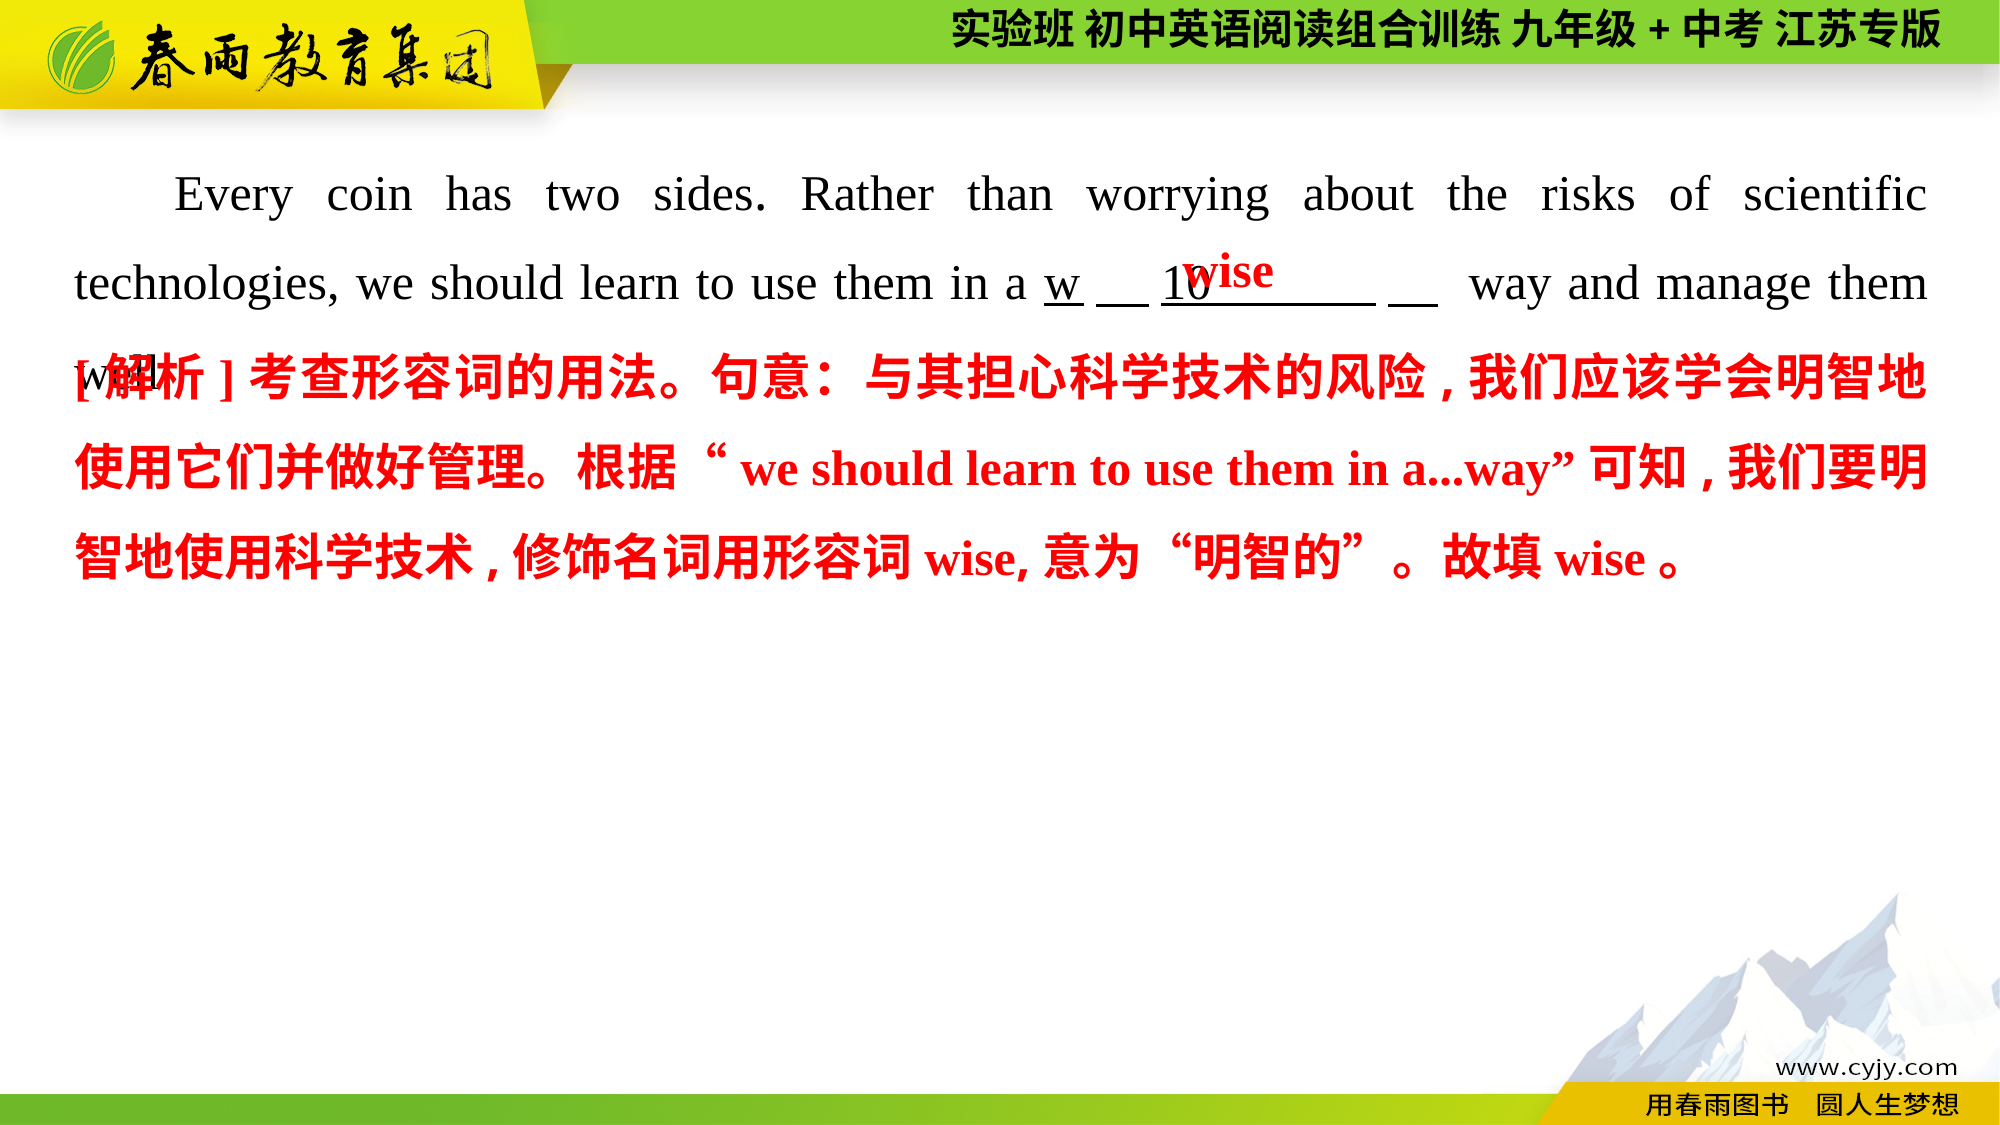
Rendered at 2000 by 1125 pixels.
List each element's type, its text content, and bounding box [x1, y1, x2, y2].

text_box [解析]考查形容词的用法。句意：与其担心科学技术的风险,我们应该学会明智地使用它们并做好管理。根据“we should learn to use them in a...way”可知,我们要明智地使用科学技术,修饰名词用形容词wise,意为“明智的”。故填wise。 [59, 307, 1944, 593]
picture [0, 0, 2000, 1125]
list Every coin has two sides. Rather than worrying about the risks of scientific technologies, we should learn to use them in a w 10 way and manage them well. [59, 122, 1944, 307]
text_box wise [1167, 229, 1289, 305]
